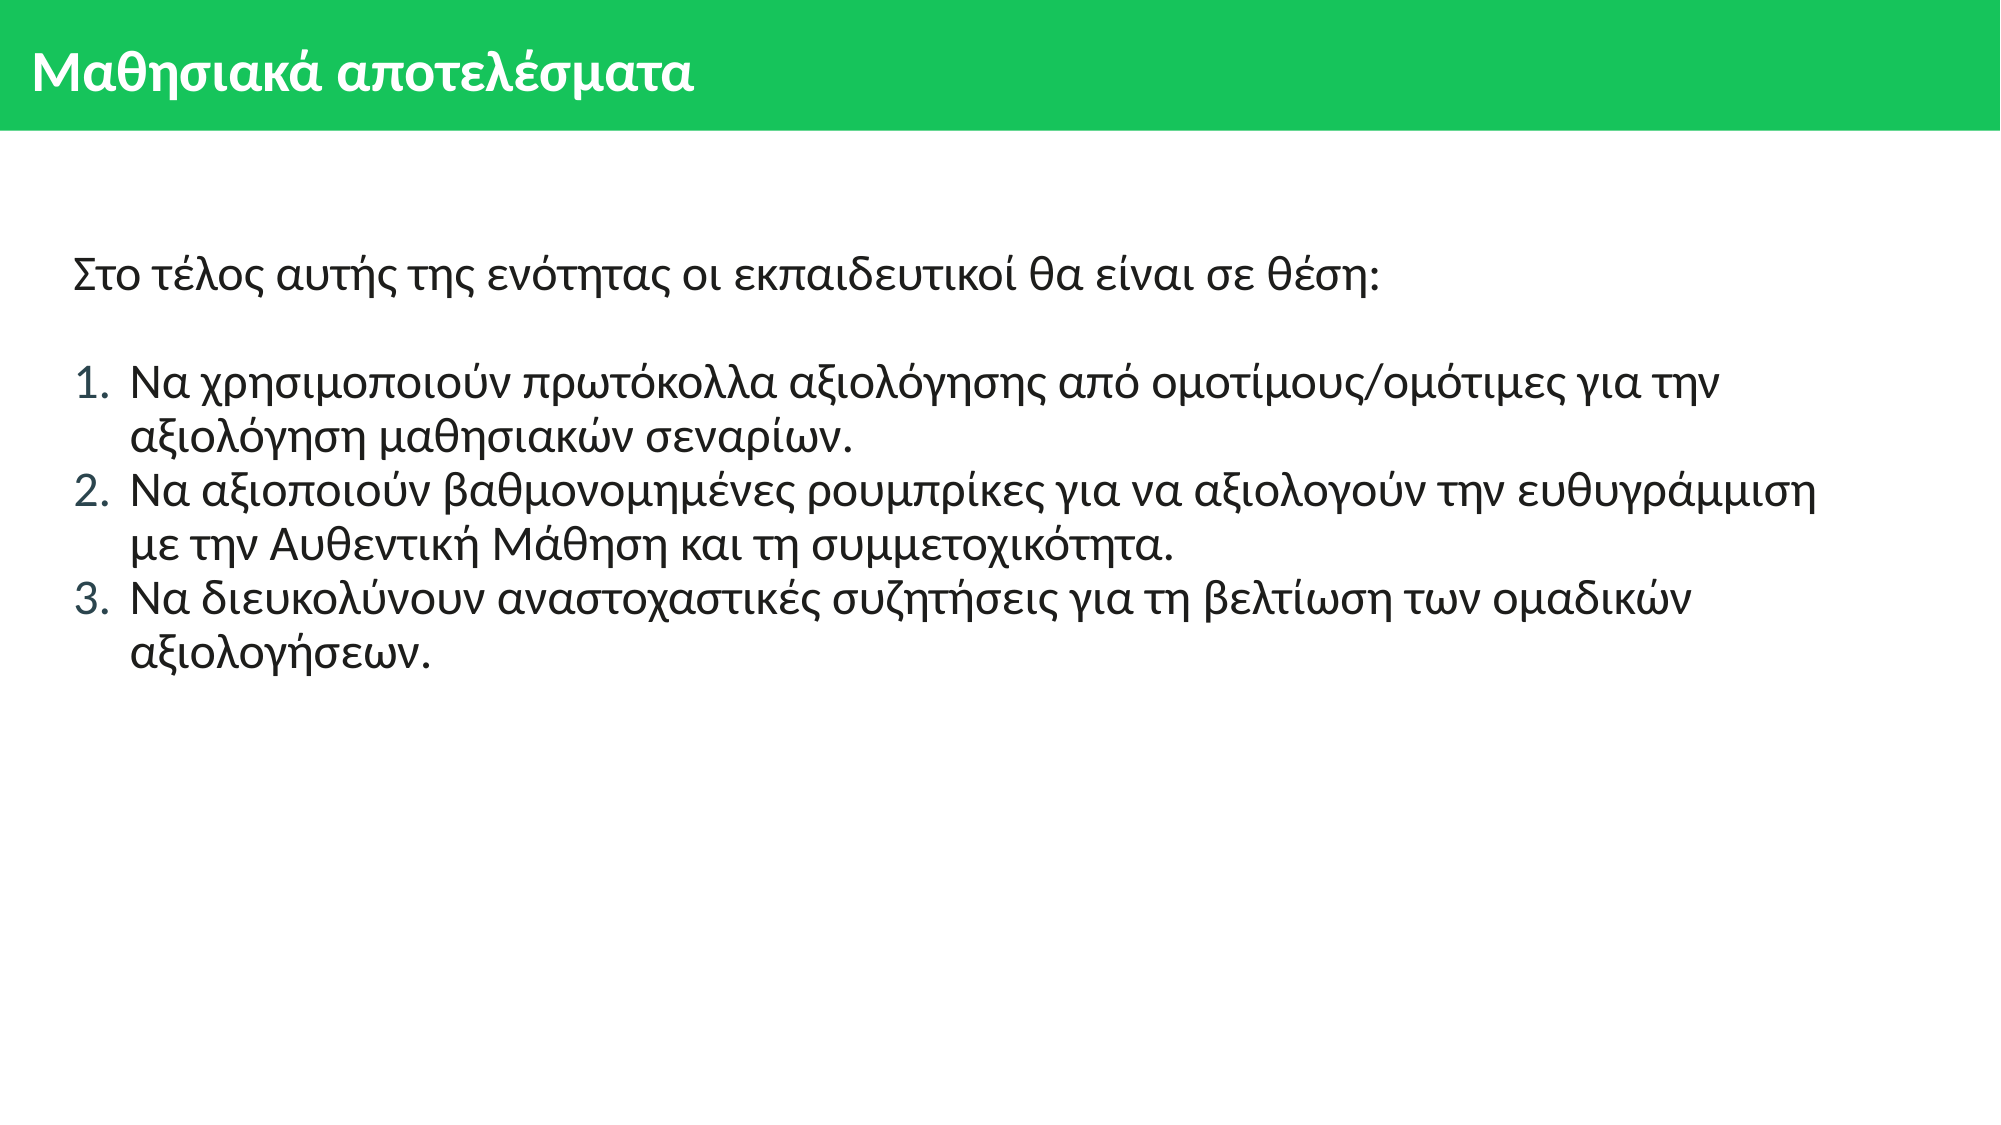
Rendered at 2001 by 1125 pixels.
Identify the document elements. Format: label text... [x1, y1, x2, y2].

list Στο τέλος αυτής της ενότητας οι εκπαιδευτικοί θα είναι σε θέση: Να χρησιμοποιούν πρωτόκολλα αξιολόγησης από ομοτίμους/ομότιμες για την αξιολόγηση μαθησιακών σεναρίων. Να αξιοποιούν βαθμονομημένες ρουμπρίκες για να αξιολογούν την ευθυγράμμιση με την Αυθεντική Μάθηση και τη συμμετοχικότητα. Να διευκολύνουν αναστοχαστικές συζητήσεις για τη βελτίωση των ομαδικών αξιολογήσεων. [58, 239, 1878, 1108]
title Μαθησιακά αποτελέσματα [16, 13, 1976, 131]
